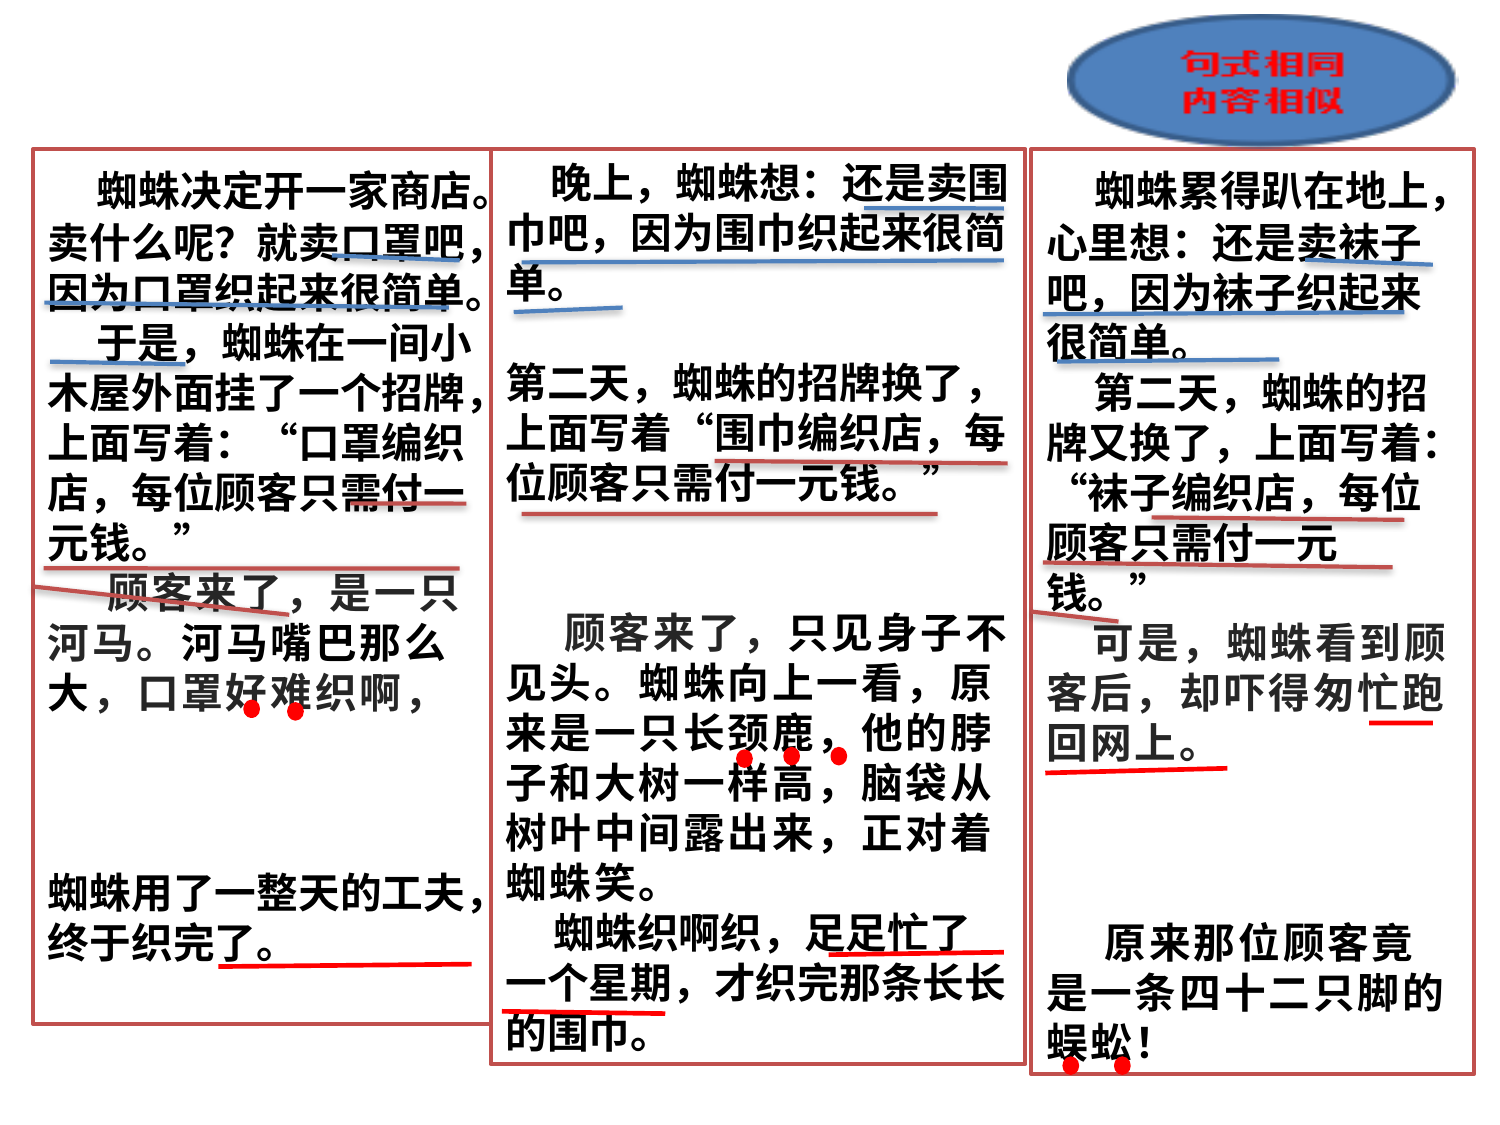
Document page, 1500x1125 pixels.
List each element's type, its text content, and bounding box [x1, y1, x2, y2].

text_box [513, 307, 623, 313]
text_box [1030, 615, 1119, 622]
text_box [44, 302, 450, 308]
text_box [1042, 311, 1405, 315]
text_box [218, 963, 472, 967]
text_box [828, 951, 1005, 955]
text_box [1114, 1056, 1131, 1075]
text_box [1151, 517, 1405, 521]
text_box [783, 746, 800, 766]
text_box [287, 702, 304, 721]
text_box [736, 749, 753, 768]
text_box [1304, 259, 1434, 265]
text_box 蜘蛛决定开一家商店。卖什么呢？就卖口罩吧，因为口罩织起来很简单。 于是，蜘蛛在一间小木屋外面挂了一个招牌，上面写着：“口罩编织店，每位顾客只需付一元钱。” 顾客来了，是一只河马。河马嘴巴那么大，口罩好难织啊， 蜘蛛用了一整天的工夫，终于织完了。 [31, 147, 489, 1026]
picture [1067, 14, 1459, 150]
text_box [714, 460, 1008, 464]
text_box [1045, 768, 1228, 774]
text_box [49, 361, 186, 365]
text_box [243, 699, 260, 718]
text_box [1042, 562, 1393, 568]
text_box [830, 746, 848, 766]
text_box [331, 255, 460, 261]
text_box 晚上，蜘蛛想：还是卖围巾吧，因为围巾织起来很简单。 第二天，蜘蛛的招牌换了，上面写着“围巾编织店，每位顾客只需付一元钱。” 顾客来了，只见身子不见头。蜘蛛向上一看，原来是一只长颈鹿，他的脖子和大树一样高，脑袋从树叶中间露出来，正对着蜘蛛笑。 蜘蛛织啊织，足足忙了一个星期，才织完那条长长的围巾。 [489, 147, 1027, 1066]
text_box [1062, 1056, 1080, 1075]
text_box 蜘蛛累得趴在地上，心里想：还是卖袜子吧，因为袜子织起来很简单。 第二天，蜘蛛的招牌又换了，上面写着：“袜子编织店，每位顾客只需付一元钱。” 可是，蜘蛛看到顾客后，却吓得匆忙跑回网上。 原来那位顾客竟是一条四十二只脚的蜈蚣！ [1029, 147, 1476, 1076]
